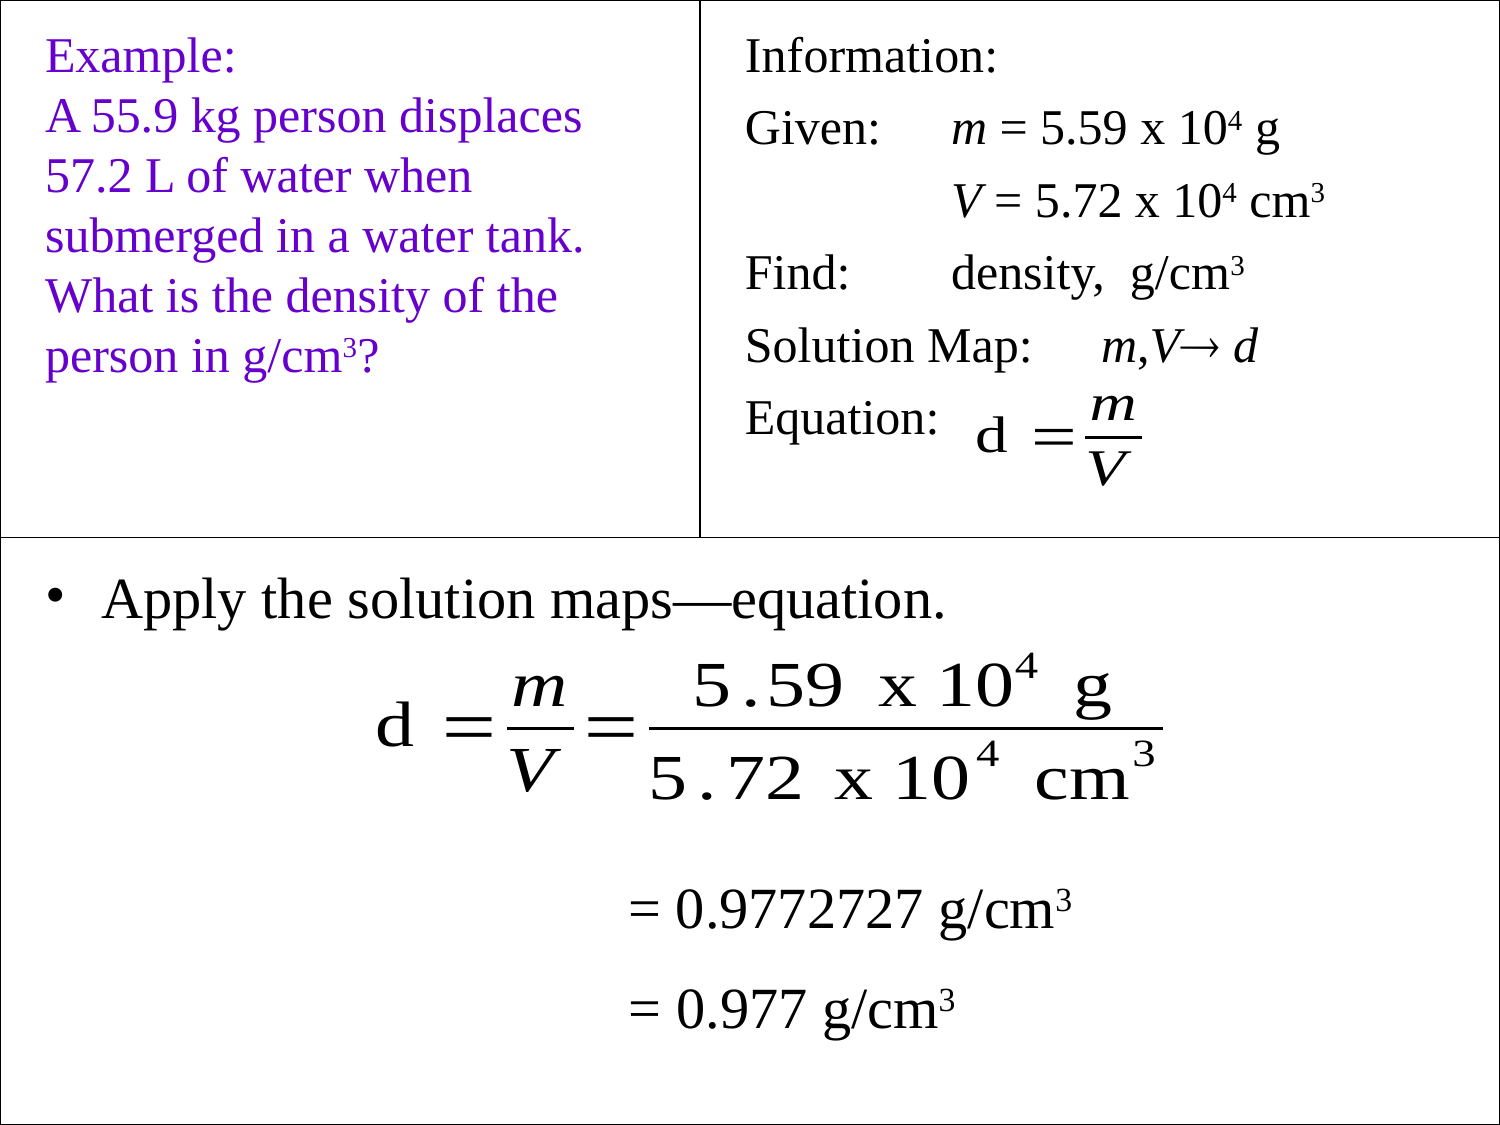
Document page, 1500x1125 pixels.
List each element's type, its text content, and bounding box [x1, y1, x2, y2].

text_box = 0.977 g/cm3 [614, 962, 971, 1048]
text_box Apply the solution maps—equation. [0, 537, 1500, 1125]
text_box Information: Given: m = 5.59 x 104 g V = 5.72 x 104 cm3 Find: density, g/cm3 Solution Map: m,V d Equation: [699, 0, 1500, 538]
text_box Example: A 55.9 kg person displaces 57.2 L of water when submerged in a water tank. What is the density of the person in g/cm3? [0, 0, 699, 537]
text_box = 0.9772727 g/cm3 [613, 862, 1088, 948]
